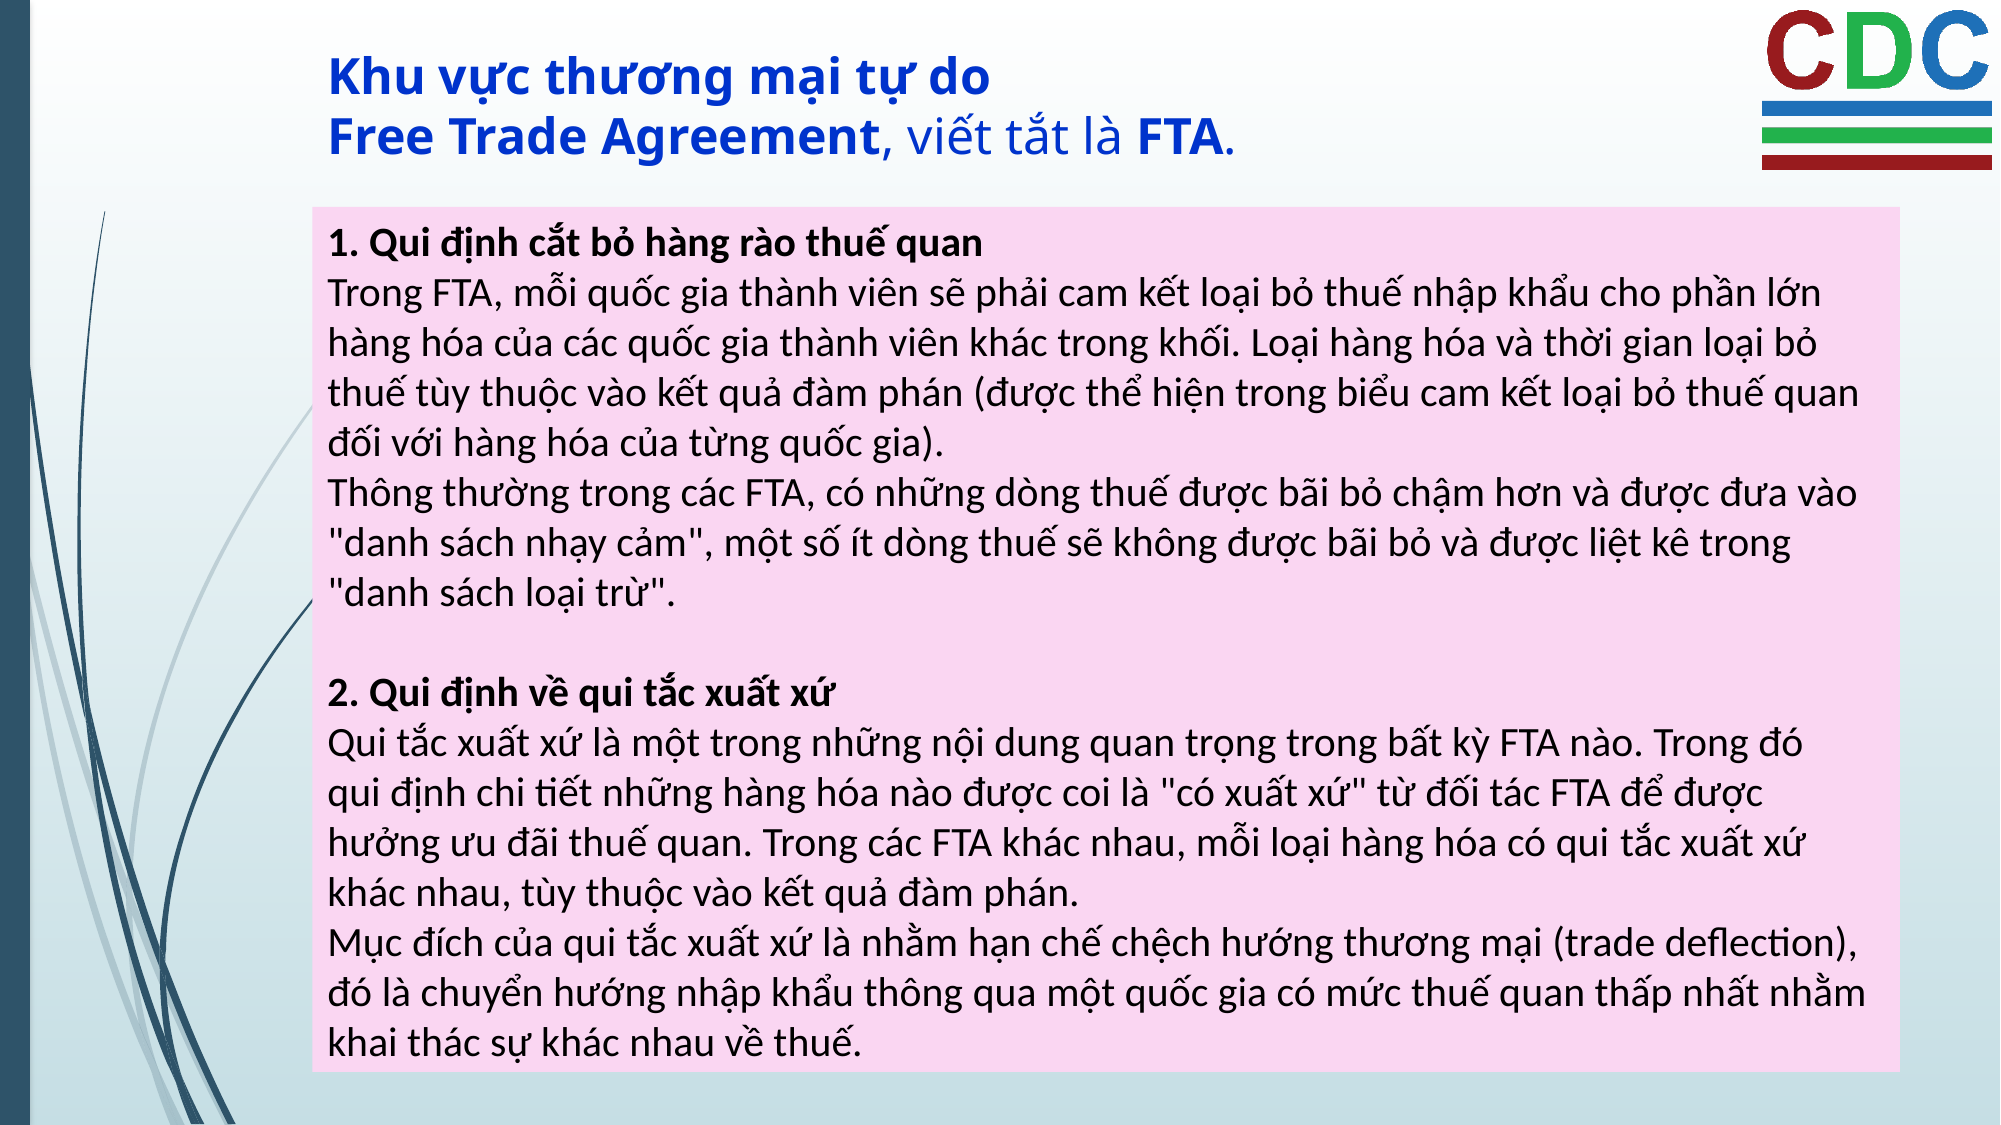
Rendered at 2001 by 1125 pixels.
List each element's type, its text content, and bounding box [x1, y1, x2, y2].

text_box Khu vực thương mại tự do Free Trade Agreement, viết tắt là FTA. [312, 37, 1425, 173]
picture [1762, 10, 1992, 170]
text_box 1. Qui định cắt bỏ hàng rào thuế quan Trong FTA, mỗi quốc gia thành viên sẽ phải cam kết loại bỏ thuế nhập khẩu cho phần lớn hàng hóa của các quốc gia thành viên khác trong khối. Loại hàng hóa và thời gian loại bỏ thuế tùy thuộc vào kết quả đàm phán (được thể hiện trong biểu cam kết loại bỏ thuế quan đối với hàng hóa của từng quốc gia). Thông thường trong các FTA, có những dòng thuế được bãi bỏ chậm hơn và được đưa vào "danh sách nhạy cảm", một số ít dòng thuế sẽ không được bãi bỏ và được liệt kê trong "danh sách loại trừ". 2. Qui định về qui tắc xuất xứ Qui tắc xuất xứ là một trong những nội dung quan trọng trong bất kỳ FTA nào. Trong đó qui định chi tiết những hàng hóa nào được coi là "có xuất xứ" từ đối tác FTA để được hưởng ưu đãi thuế quan. Trong các FTA khác nhau, mỗi loại hàng hóa có qui tắc xuất xứ khác nhau, tùy thuộc vào kết quả đàm phán. Mục đích của qui tắc xuất xứ là nhằm hạn chế chệch hướng thương mại (trade deflection), đó là chuyển hướng nhập khẩu thông qua một quốc gia có mức thuế quan thấp nhất nhằm khai thác sự khác nhau về thuế. [312, 206, 1900, 1072]
